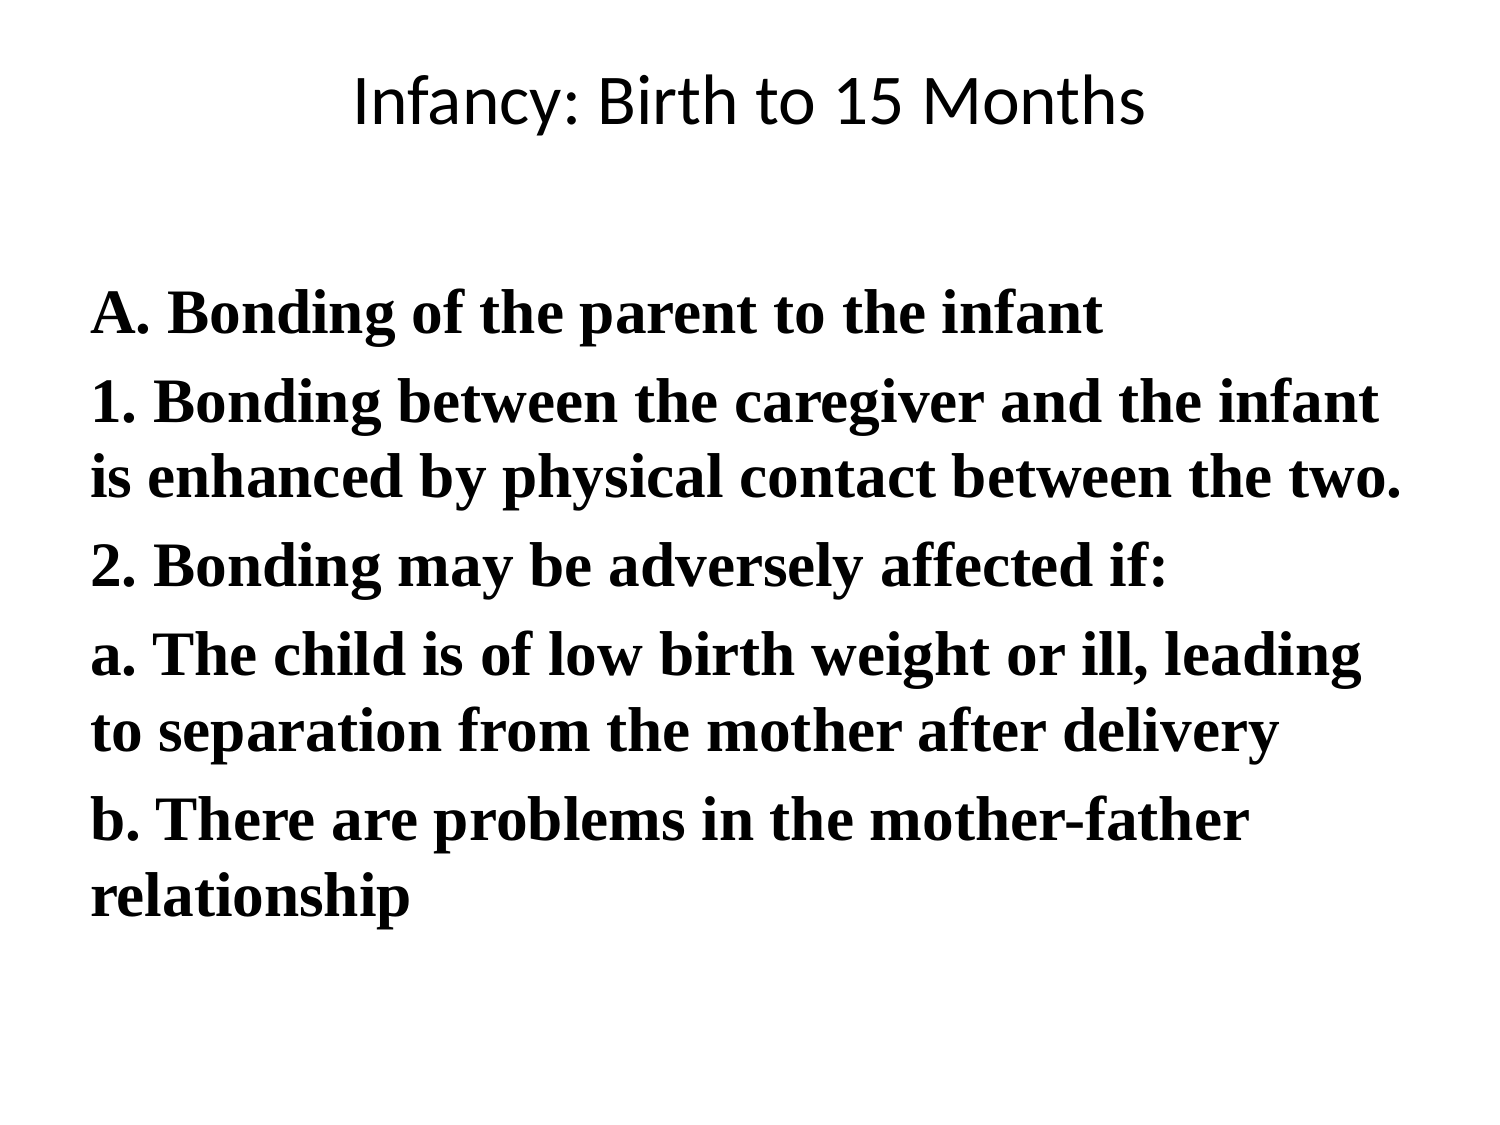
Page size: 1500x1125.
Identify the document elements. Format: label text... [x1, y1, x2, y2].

title Infancy: Birth to 15 Months [75, 45, 1425, 233]
list A. Bonding of the parent to the infant 1. Bonding between the caregiver and the infant is enhanced by physical contact between the two. 2. Bonding may be adversely affected if: a. The child is of low birth weight or ill, leading to separation from the mother after delivery b. There are problems in the mother-father relationship [75, 262, 1425, 1005]
